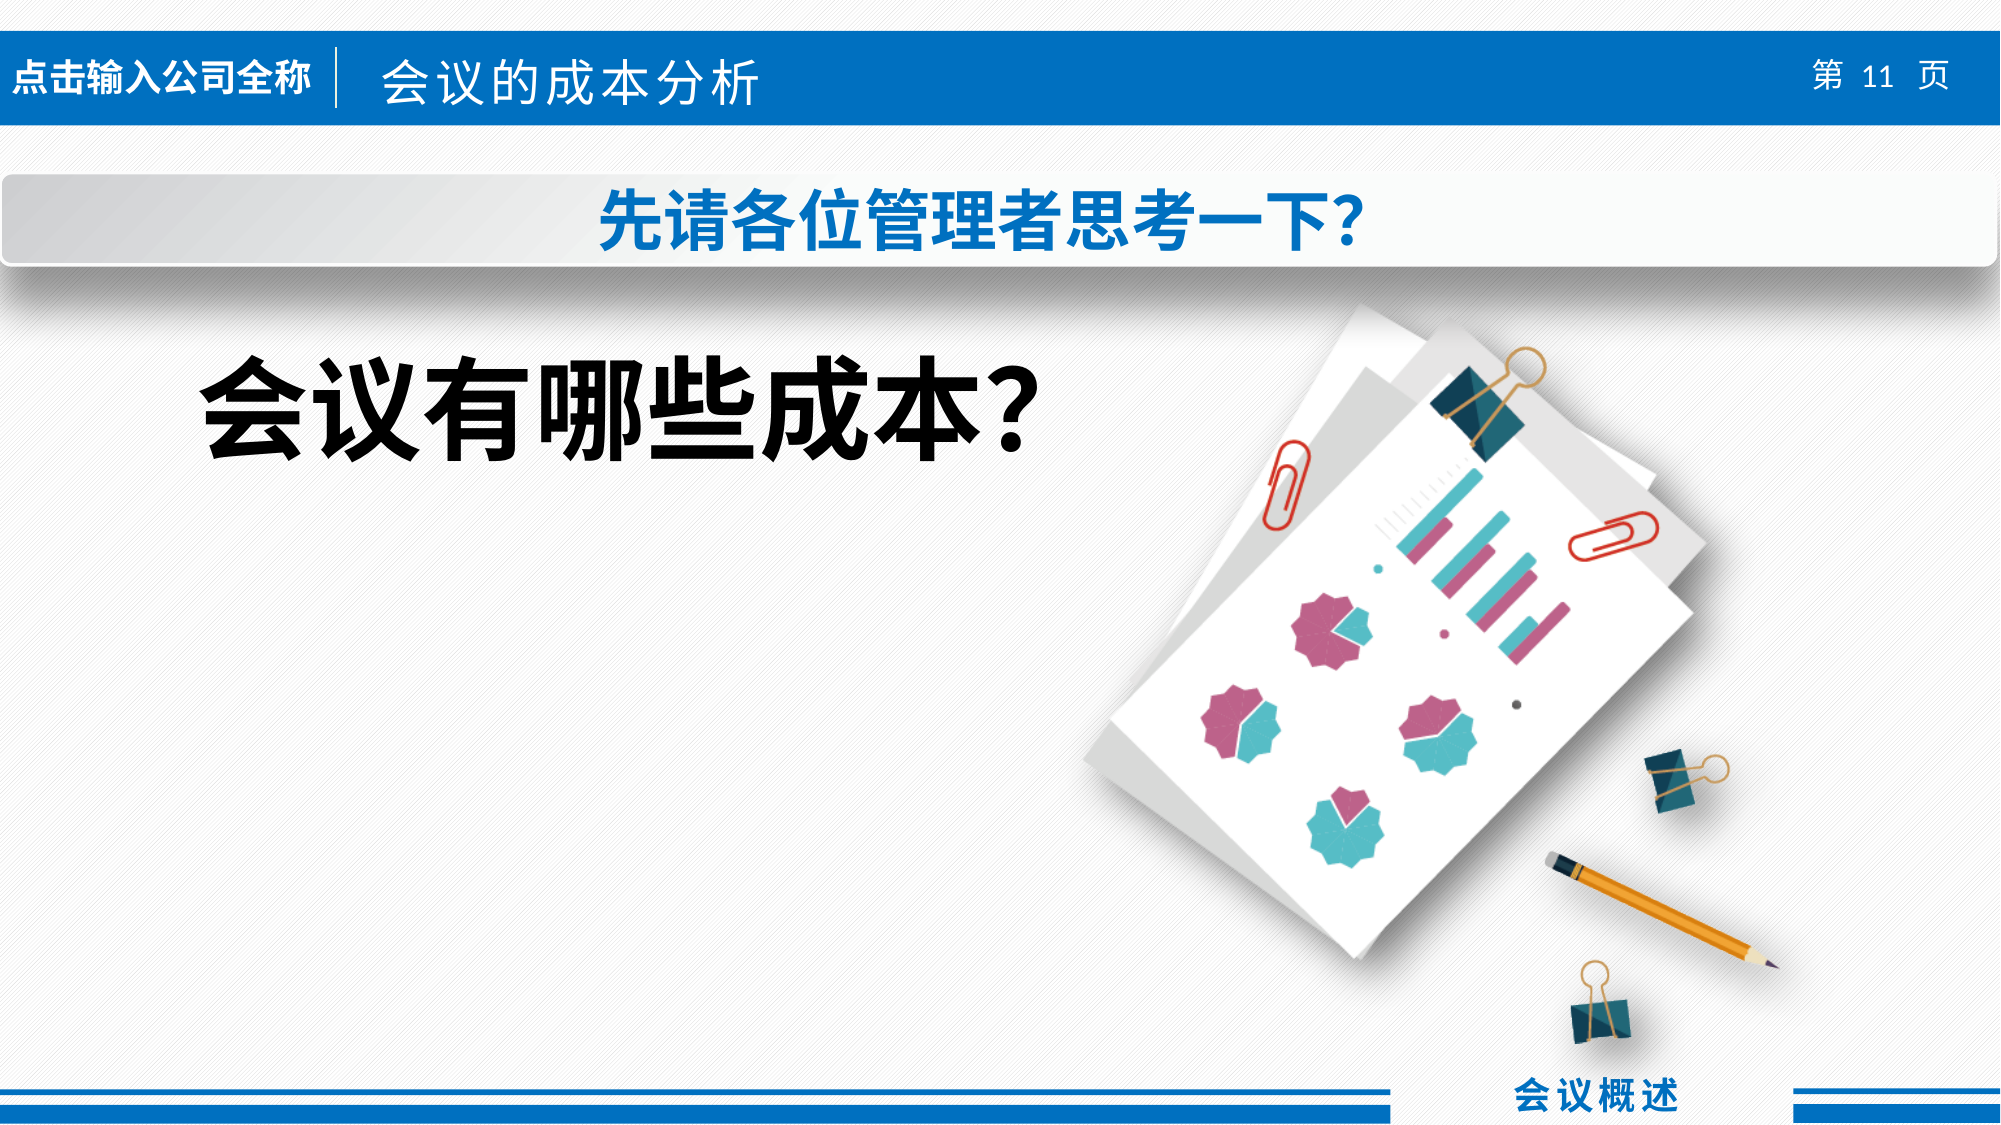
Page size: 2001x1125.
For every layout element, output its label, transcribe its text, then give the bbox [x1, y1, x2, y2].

text_box 会议有哪些成本？ [196, 337, 1077, 482]
picture [1082, 302, 1780, 1044]
text_box 先请各位管理者思考一下？ [0, 170, 1998, 267]
